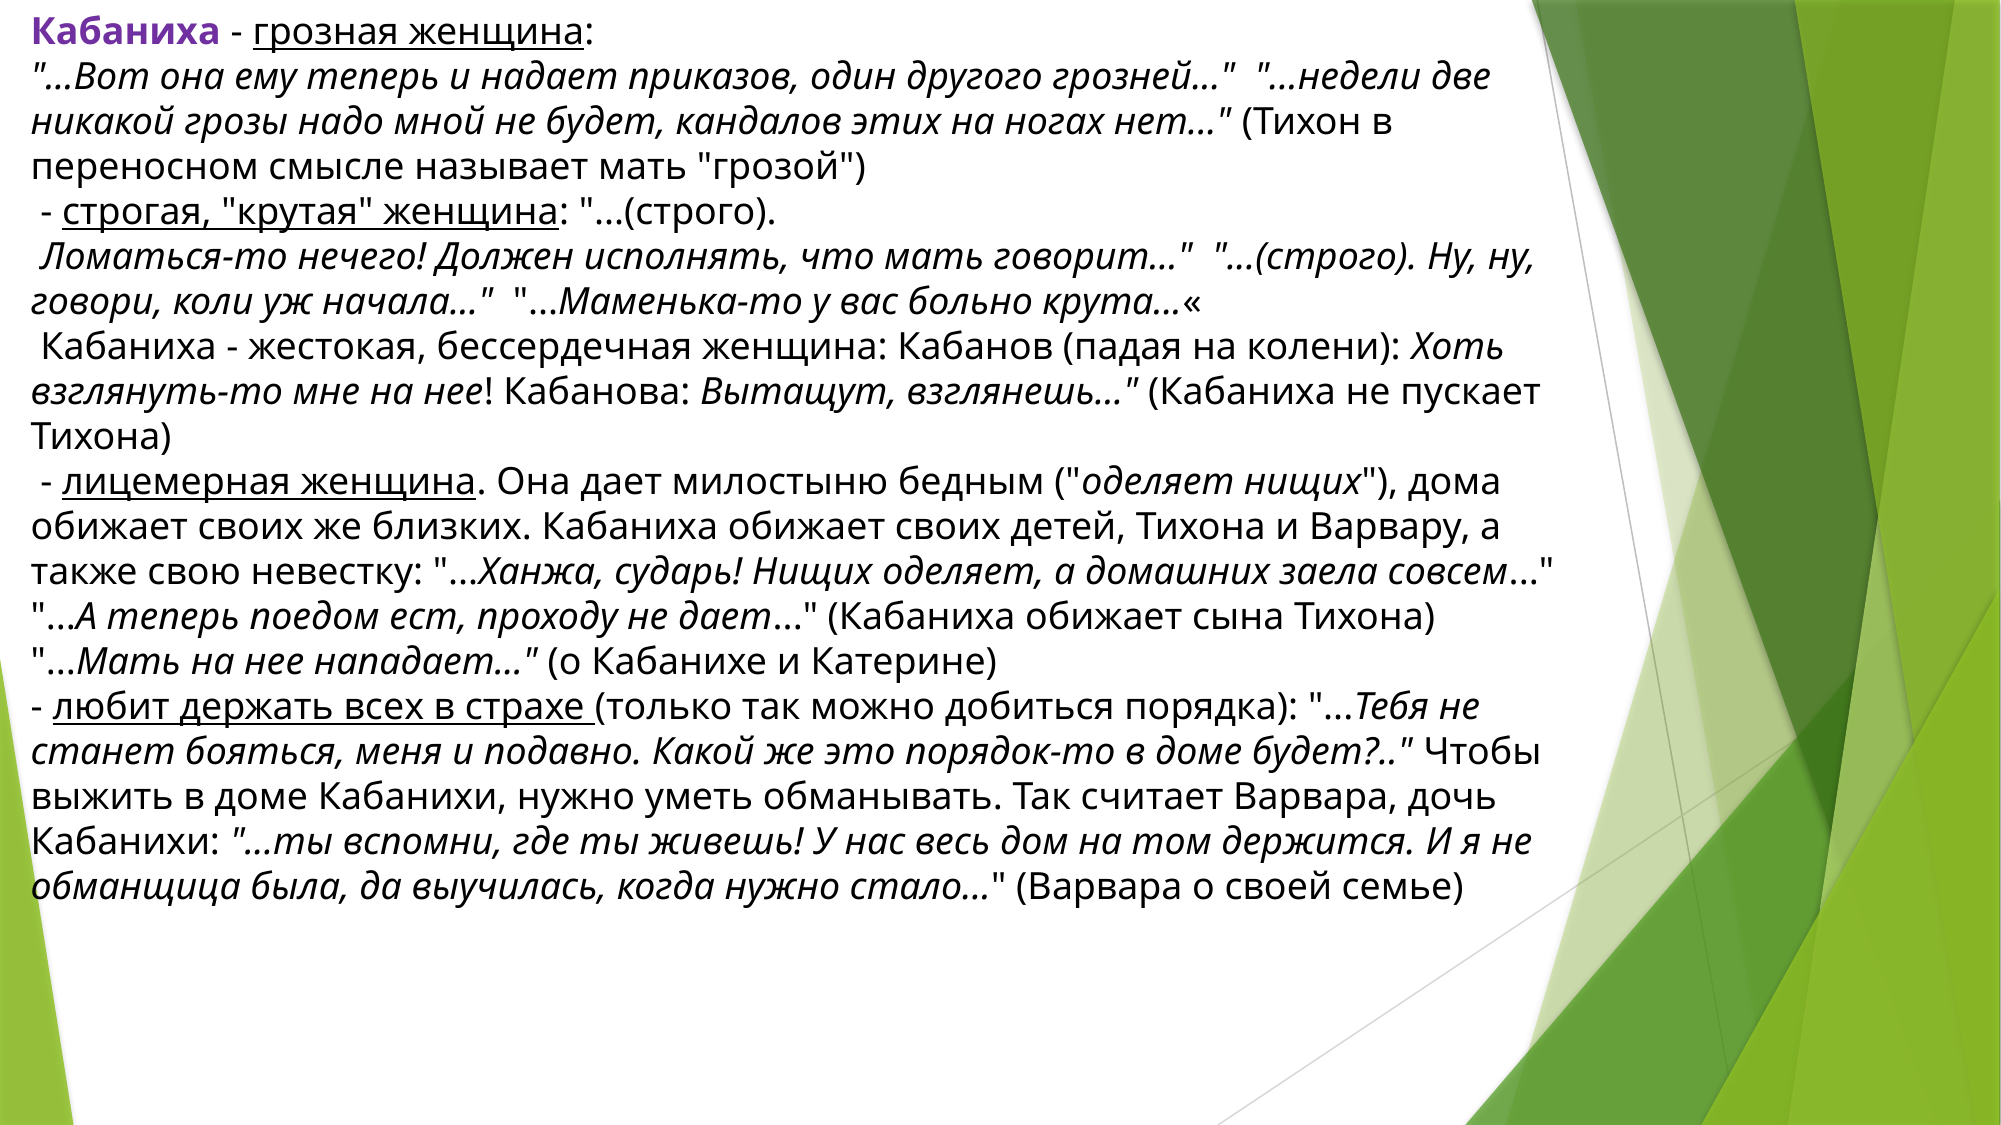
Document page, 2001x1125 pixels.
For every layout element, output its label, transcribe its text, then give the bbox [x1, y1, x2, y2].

text_box Кабаниха - грозная женщина: "...Вот она ему теперь и надает приказов, один другого грозней..." "...недели две никакой грозы надо мной не будет, кандалов этих на ногах нет..." (Тихон в переносном смысле называет мать "грозой") - строгая, "крутая" женщина: "...(строго). Ломаться-то нечего! Должен исполнять, что мать говорит..." "...(строго). Ну, ну, говори, коли уж начала..." "...Маменька-то у вас больно крута...« Кабаниха - жестокая, бессердечная женщина: Кабанов (падая на колени): Хоть взглянуть-то мне на нее! Кабанова: Вытащут, взглянешь..." (Кабаниха не пускает Тихона) - лицемерная женщина. Она дает милостыню бедным ("оделяет нищих"), дома обижает своих же близких. Кабаниха обижает своих детей, Тихона и Варвару, а также свою невестку: "...Ханжа, сударь! Нищих оделяет, а домашних заела совсем..." "...А теперь поедом ест, проходу не дает..." (Кабаниха обижает сына Тихона) "...Мать на нее нападает..." (о Кабанихе и Катерине) - любит держать всех в страхе (только так можно добиться порядка): "...Тебя не станет бояться, меня и подавно. Какой же это порядок-то в доме будет?.." Чтобы выжить в доме Кабанихи, нужно уметь обманывать. Так считает Варвара, дочь Кабанихи: "...ты вспомни, где ты живешь! У нас весь дом на том держится. И я не обманщица была, да выучилась, когда нужно стало..." (Варвара о своей семье) [15, 0, 1602, 960]
